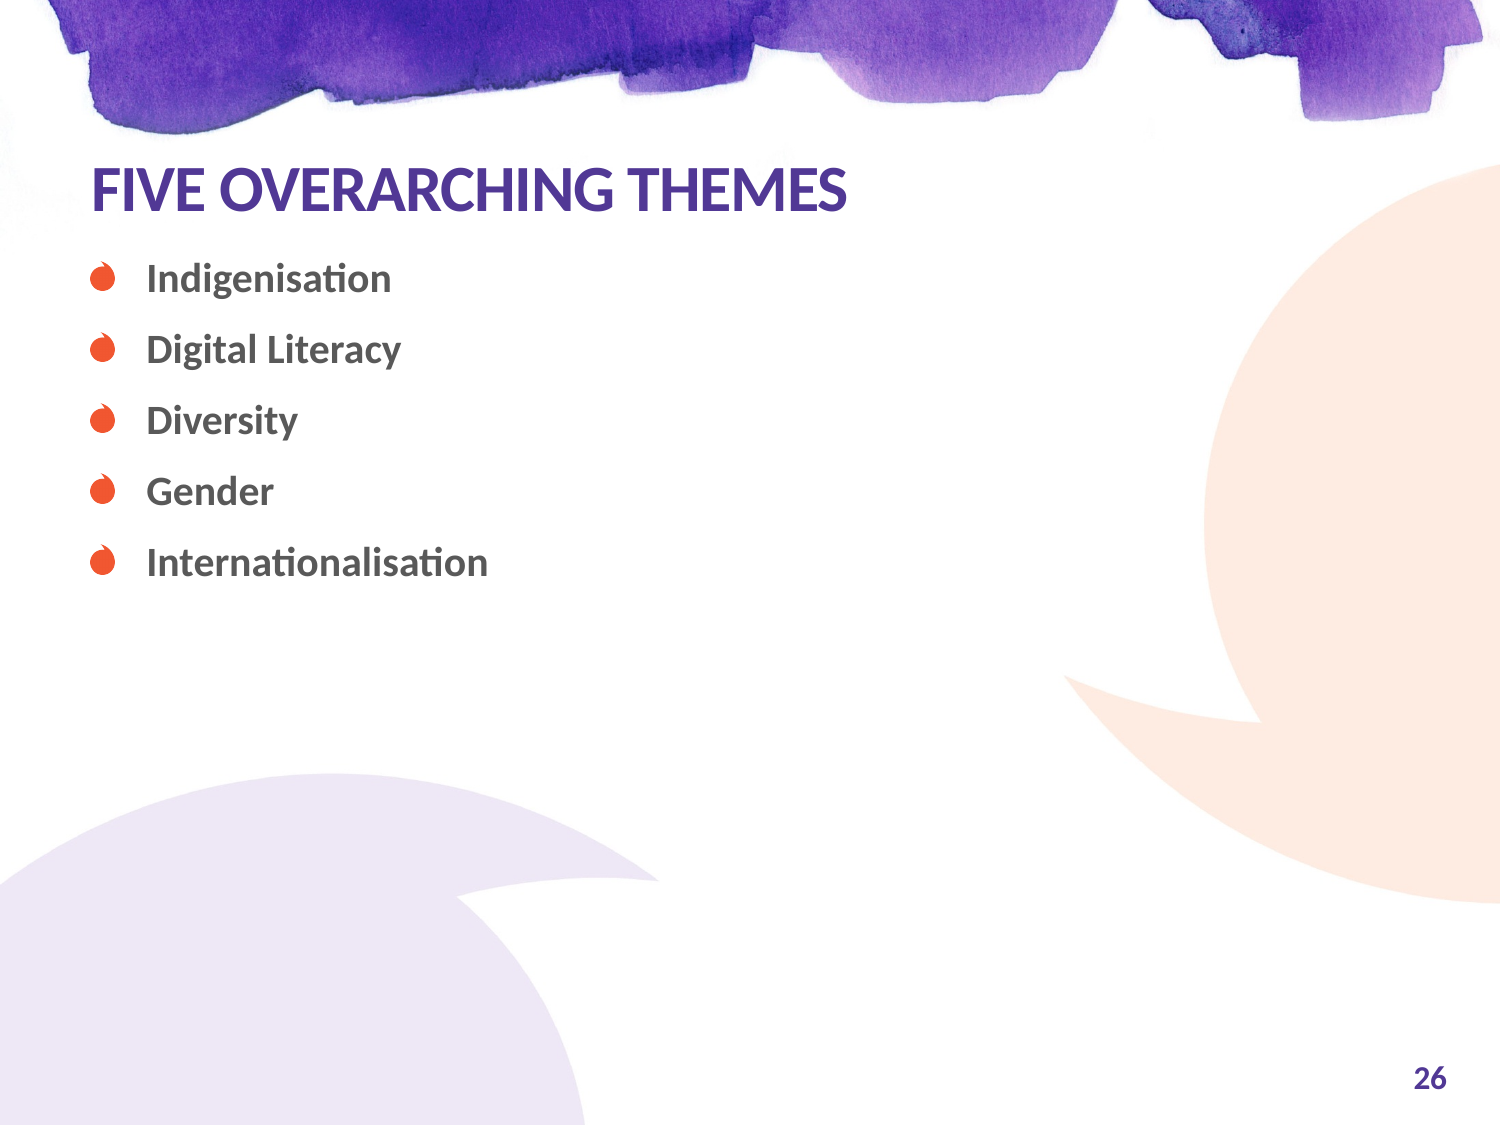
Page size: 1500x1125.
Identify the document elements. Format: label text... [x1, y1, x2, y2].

title Five Overarching themes [76, 137, 1424, 232]
list Indigenisation Digital Literacy Diversity Gender Internationalisation [75, 243, 1424, 1005]
picture [0, 0, 1500, 1125]
slide_number 26 [1246, 1046, 1462, 1107]
